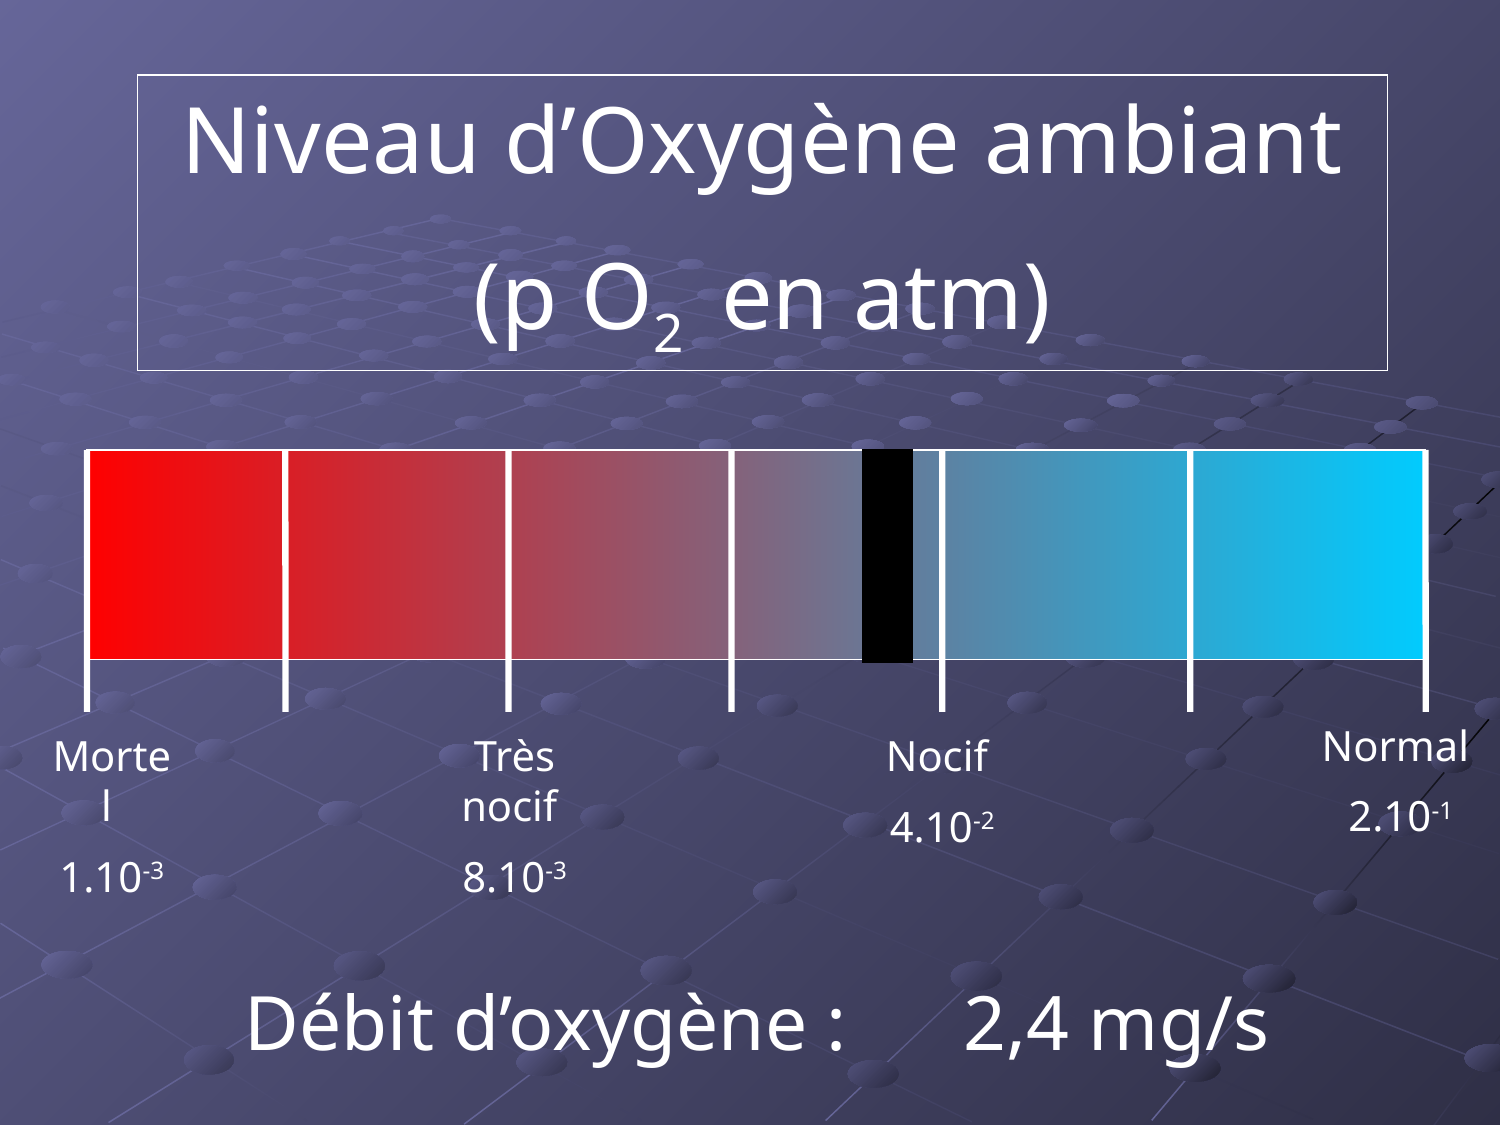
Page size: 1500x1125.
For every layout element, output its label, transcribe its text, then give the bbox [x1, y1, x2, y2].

text_box Niveau d’Oxygène ambiant (p O2 en atm) [137, 75, 1388, 371]
text_box Débit d’oxygène : 2,4 mg/s [162, 968, 1353, 1074]
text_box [37, 449, 1500, 913]
